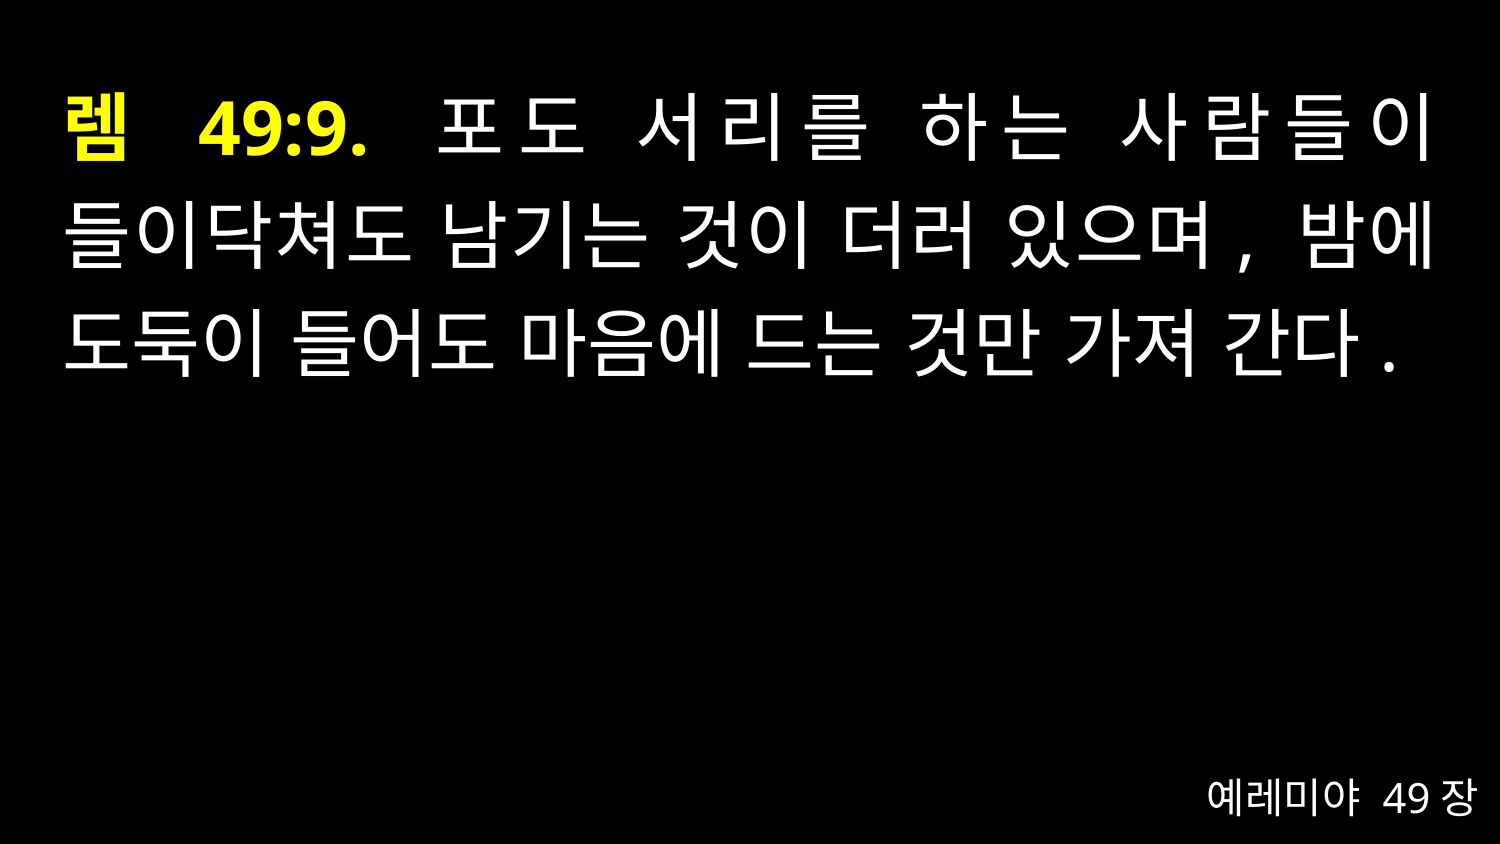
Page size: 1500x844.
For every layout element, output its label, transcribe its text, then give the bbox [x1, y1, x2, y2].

subtitle 예레미야 49장 [916, 770, 1500, 844]
title 렘 49:9. 포도 서리를 하는 사람들이 들이닥쳐도 남기는 것이 더러 있으며, 밤에 도둑이 들어도 마음에 드는 것만 가져 간다. [0, 0, 1500, 844]
